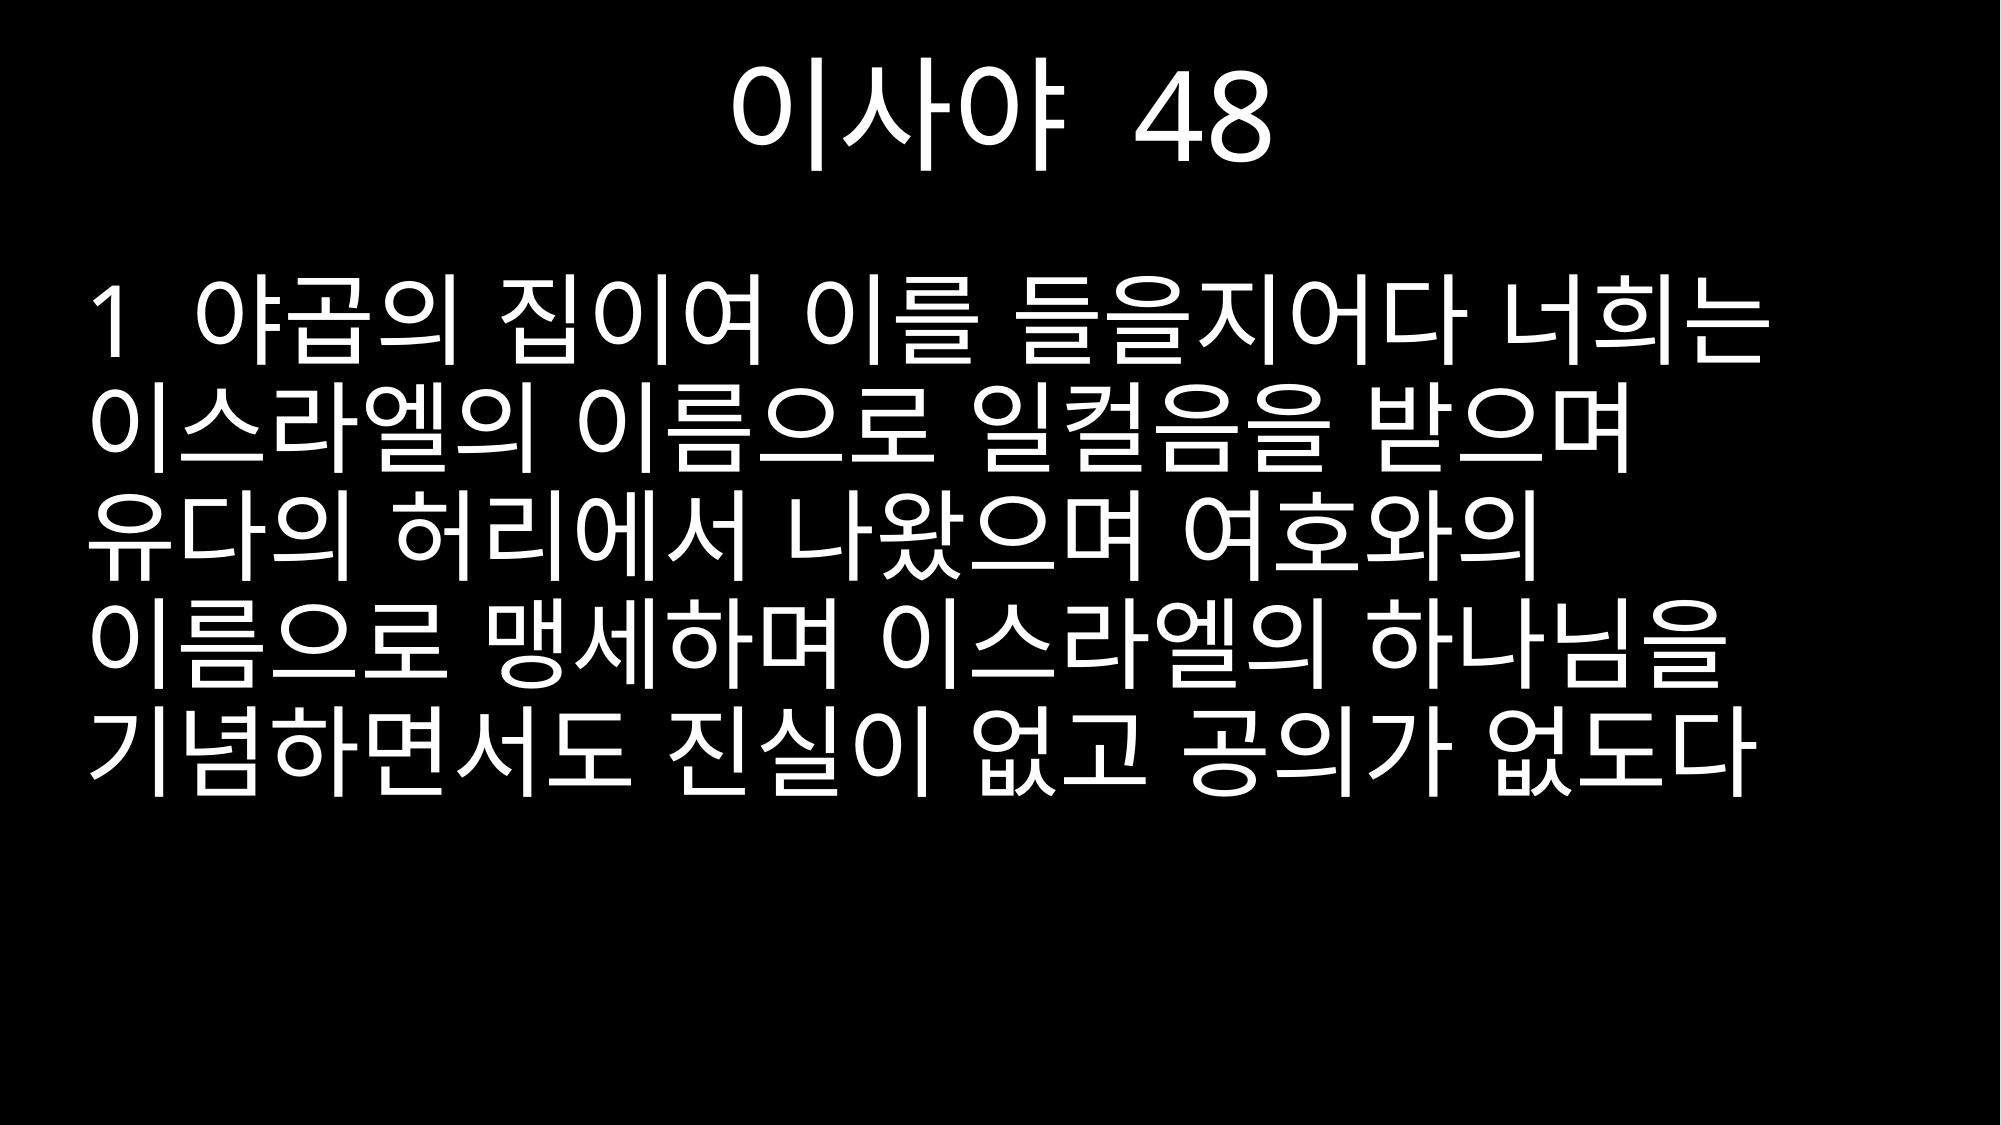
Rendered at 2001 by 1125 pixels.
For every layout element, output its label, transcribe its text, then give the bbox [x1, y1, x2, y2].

list 1 야곱의 집이여 이를 들을지어다 너희는 이스라엘의 이름으로 일컬음을 받으며 유다의 허리에서 나왔으며 여호와의 이름으로 맹세하며 이스라엘의 하나님을 기념하면서도 진실이 없고 공의가 없도다 [69, 263, 1953, 423]
footer 이사야 48 [0, 32, 2000, 192]
picture [0, 0, 2001, 1125]
